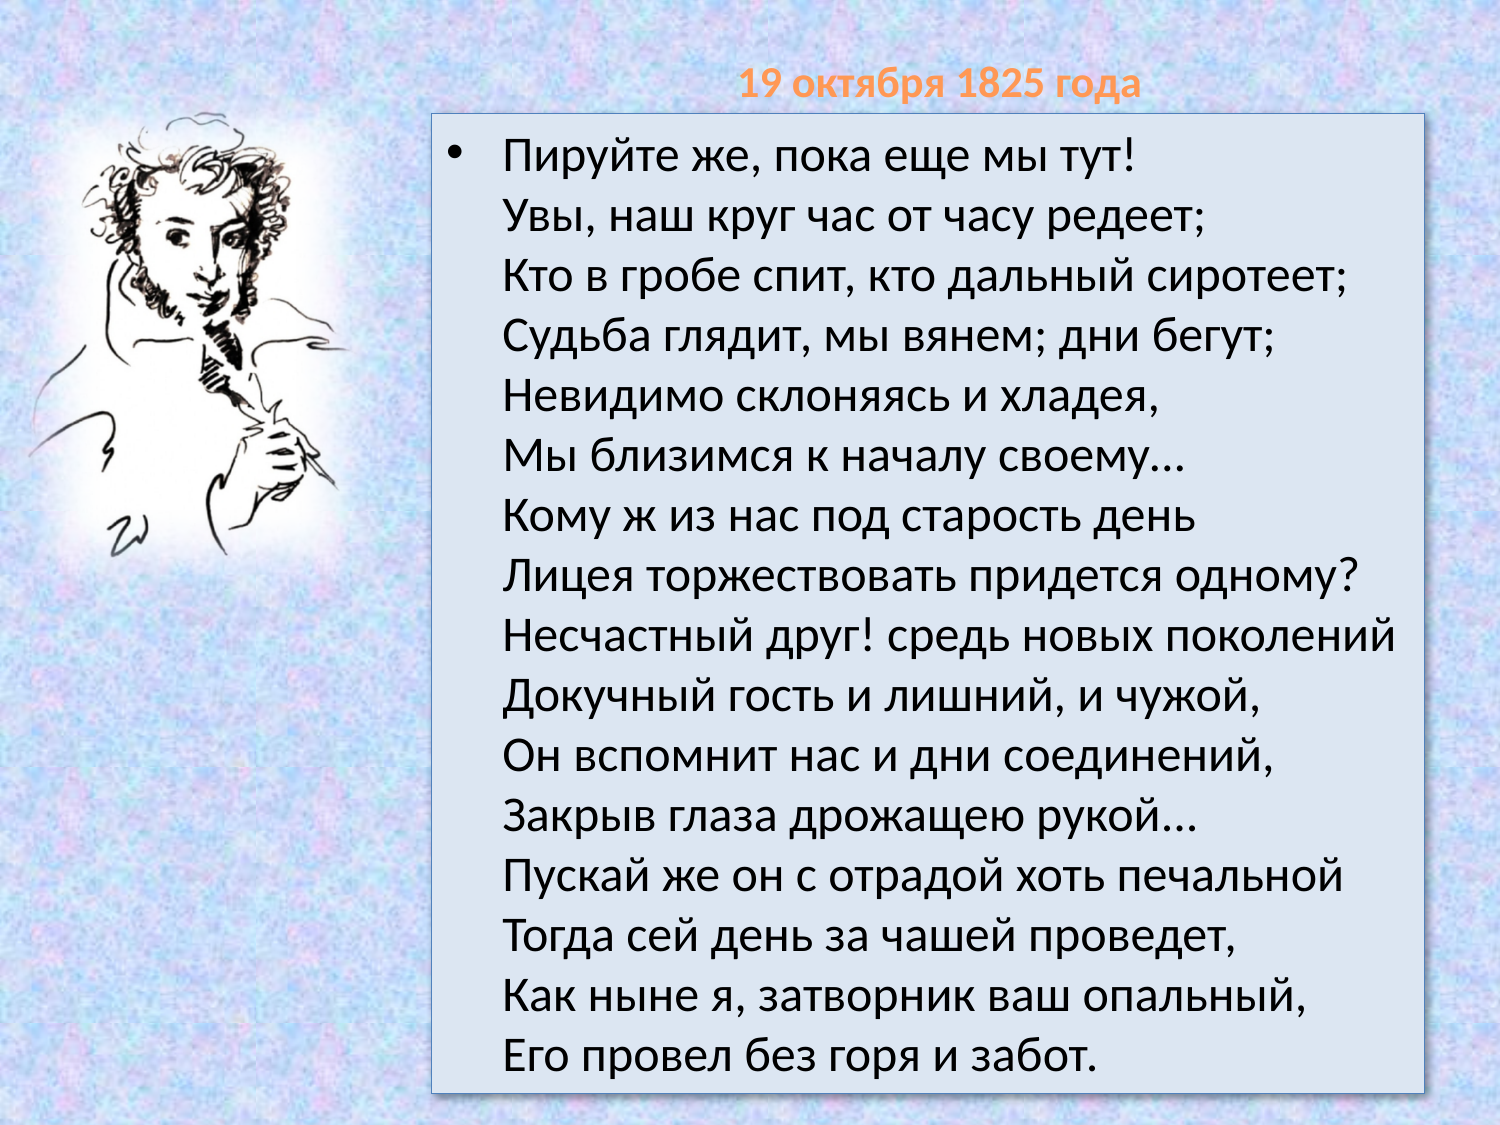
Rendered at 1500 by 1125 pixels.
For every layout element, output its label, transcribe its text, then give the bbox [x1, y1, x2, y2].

picture [0, 0, 1500, 1125]
title 19 октября 1825 года [454, 45, 1425, 111]
list Пируйте же, пока еще мы тут! Увы, наш круг час от часу редеет; Кто в гробе спит, кто дальный сиротеет; Судьба глядит, мы вянем; дни бегут; Невидимо склоняясь и хладея, Мы близимся к началу своему... Кому ж из нас под старость день Лицея торжествовать придется одному? Несчастный друг! средь новых поколений Докучный гость и лишний, и чужой, Он вспомнит нас и дни соединений, Закрыв глаза дрожащею рукой... Пускай же он с отрадой хоть печальной Тогда сей день за чашей проведет, Как ныне я, затворник ваш опальный, Его провел без горя и забот. [431, 113, 1425, 1094]
